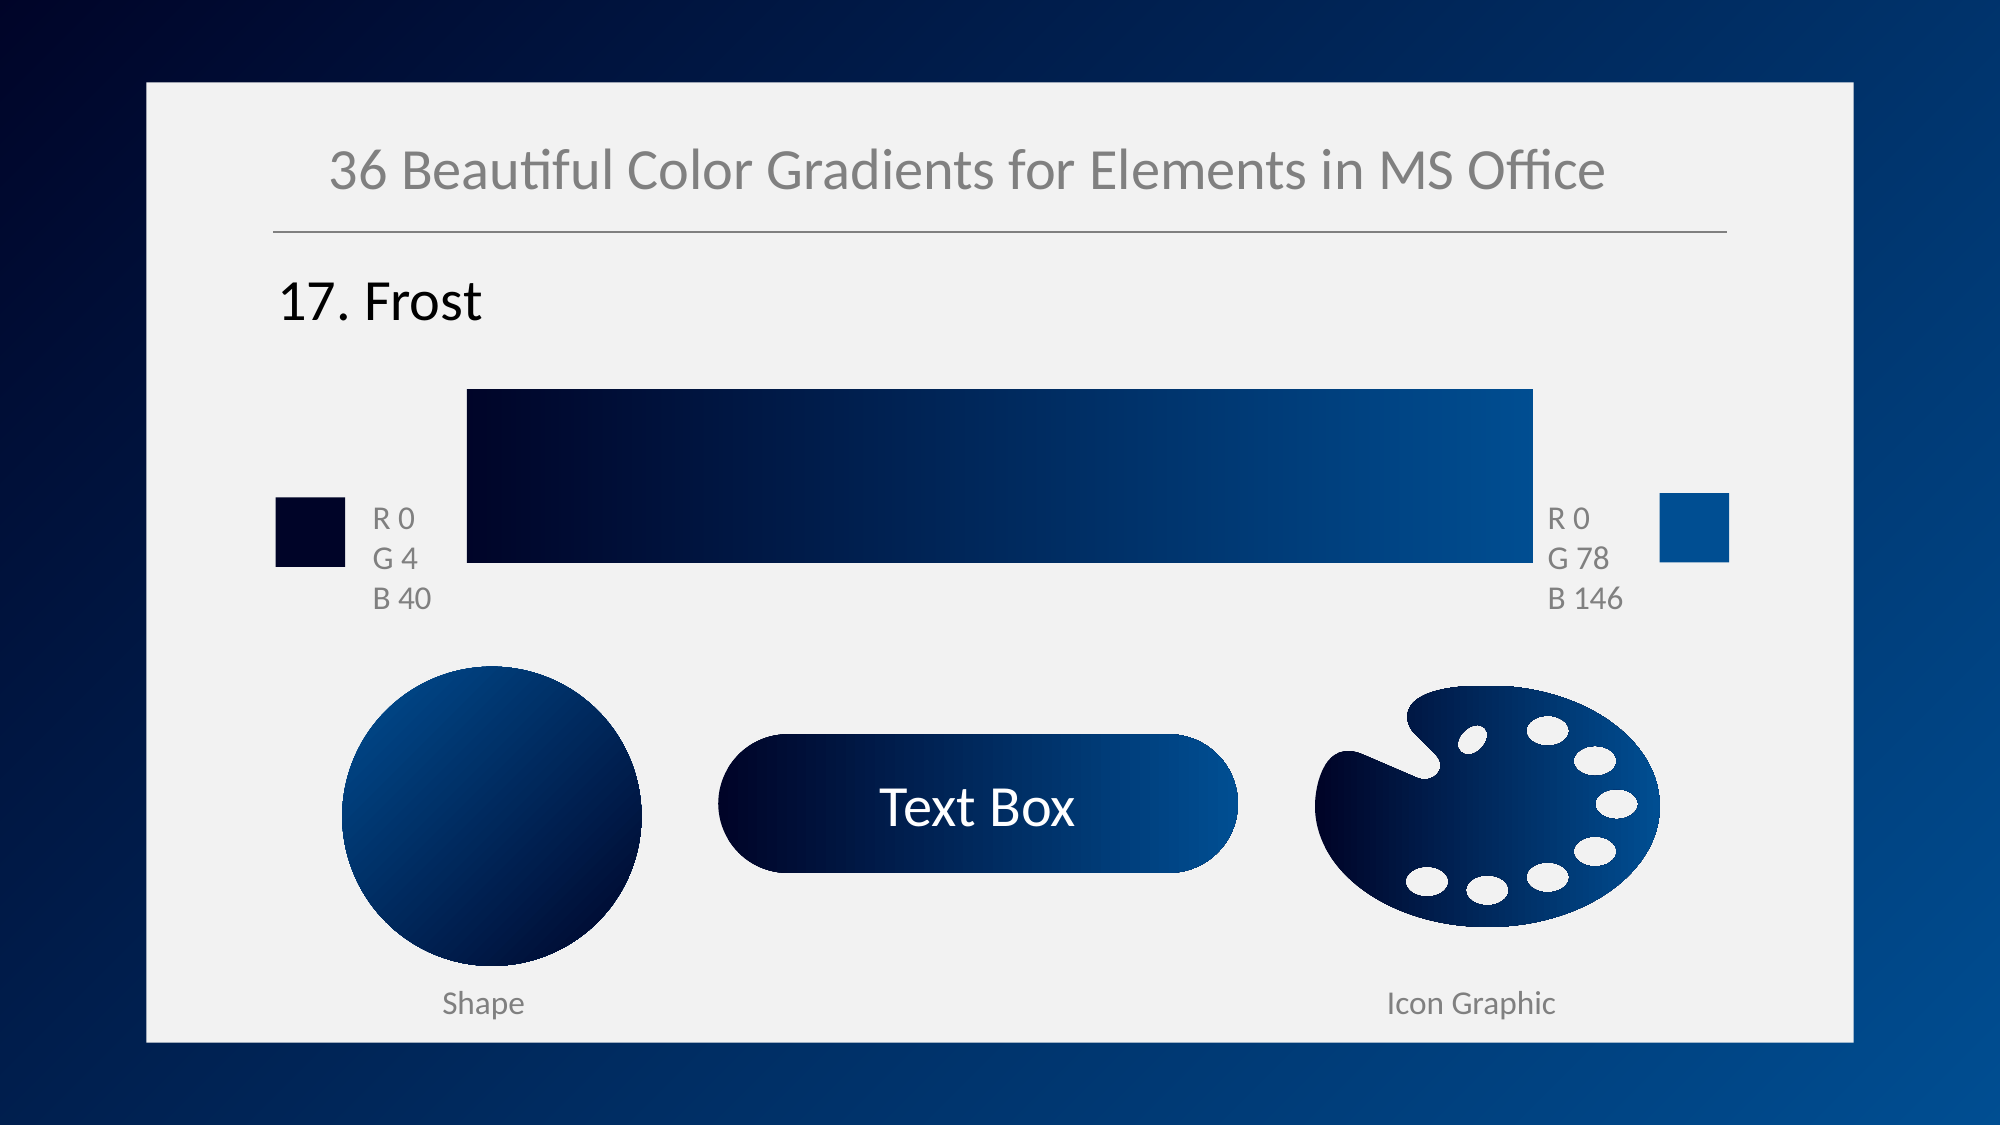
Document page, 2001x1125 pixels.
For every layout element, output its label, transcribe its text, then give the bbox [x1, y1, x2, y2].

text_box 17. Frost [262, 254, 498, 340]
text_box Shape [427, 973, 555, 1029]
text_box [340, 664, 644, 969]
text_box [144, 80, 1856, 1045]
text_box Icon Graphic [1372, 973, 1603, 1029]
text_box [1312, 683, 1662, 930]
text_box R 0 G 78 B 146 [1533, 488, 1660, 624]
text_box Text Box [716, 732, 1240, 875]
text_box [274, 495, 347, 569]
text_box [465, 387, 1535, 565]
text_box R 0 G 4 B 40 [357, 488, 485, 624]
text_box 36 Beautiful Color Gradients for Elements in MS Office [314, 123, 1908, 209]
text_box [1658, 491, 1731, 564]
